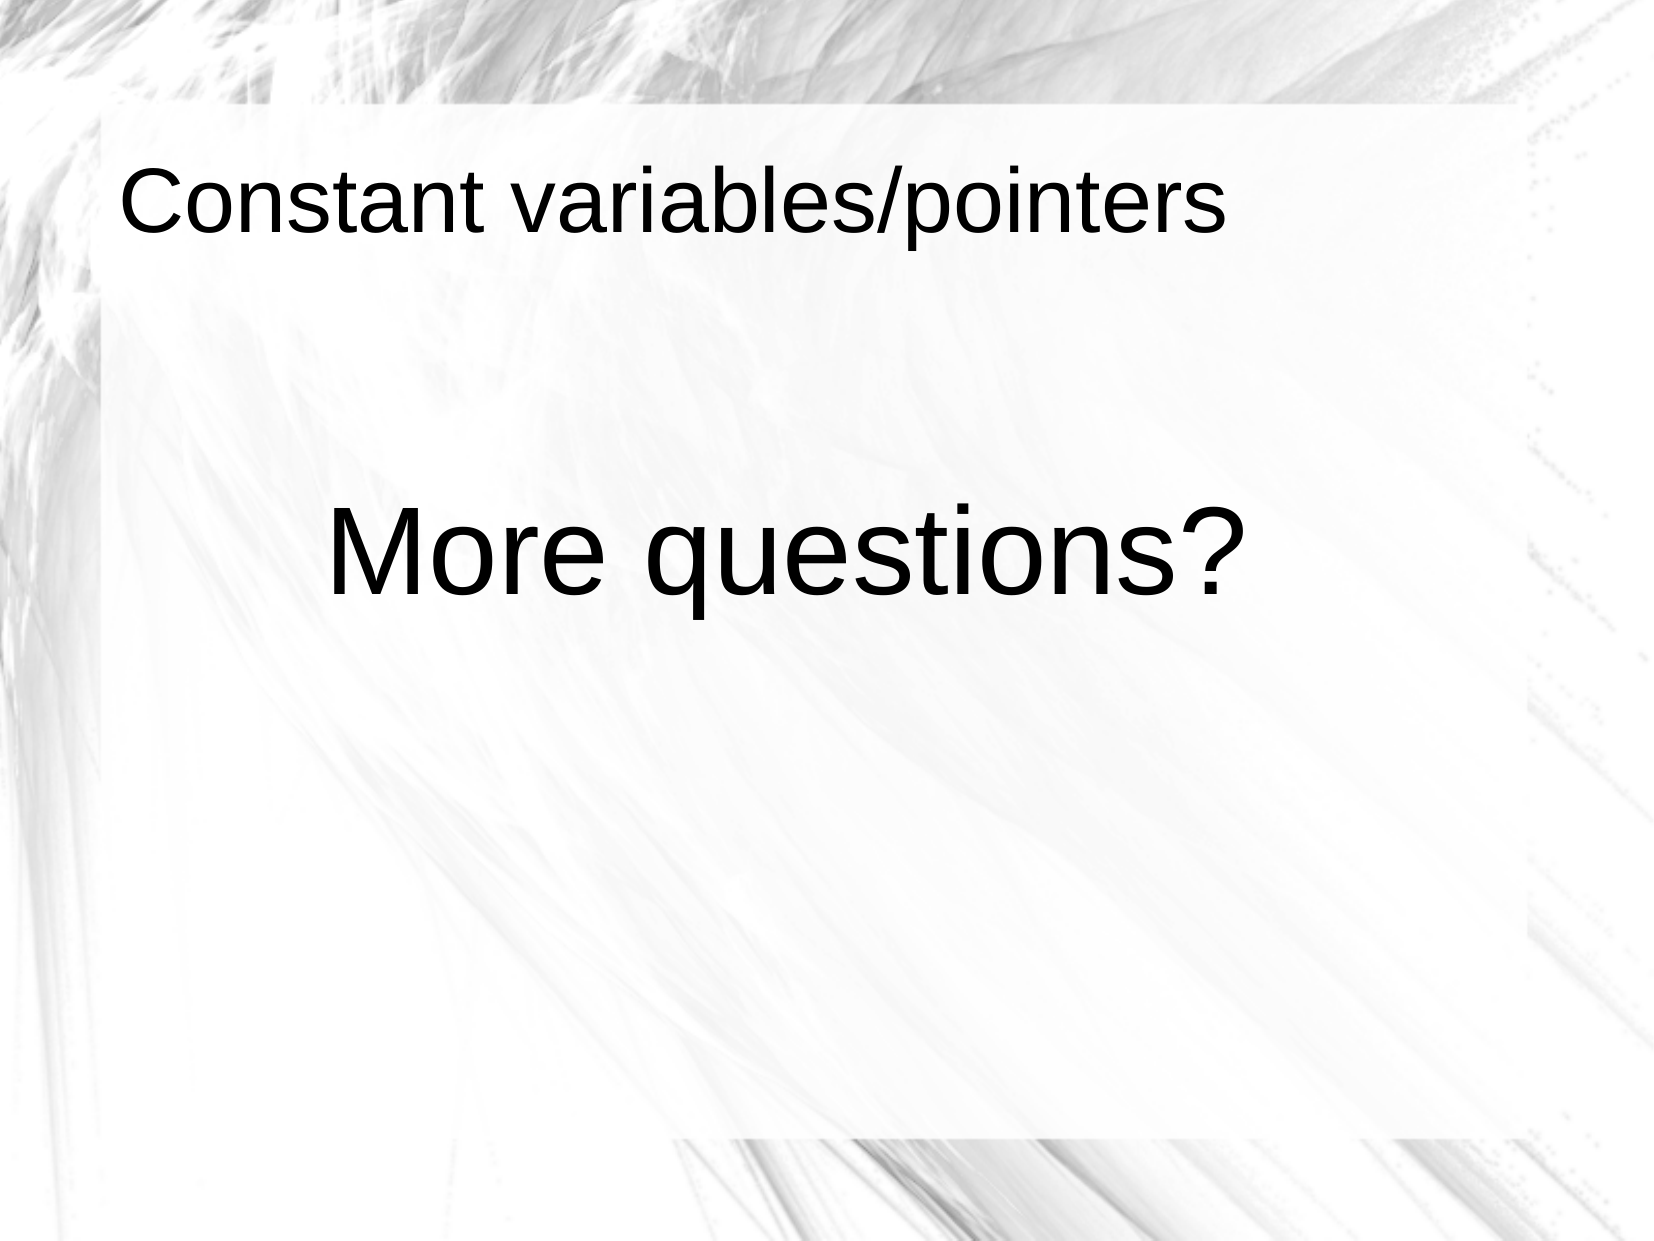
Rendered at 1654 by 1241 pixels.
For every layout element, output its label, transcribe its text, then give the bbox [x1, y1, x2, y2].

title Constant variables/pointers [118, 93, 1506, 299]
picture [0, 0, 1654, 1241]
list More questions? [118, 319, 1571, 1109]
